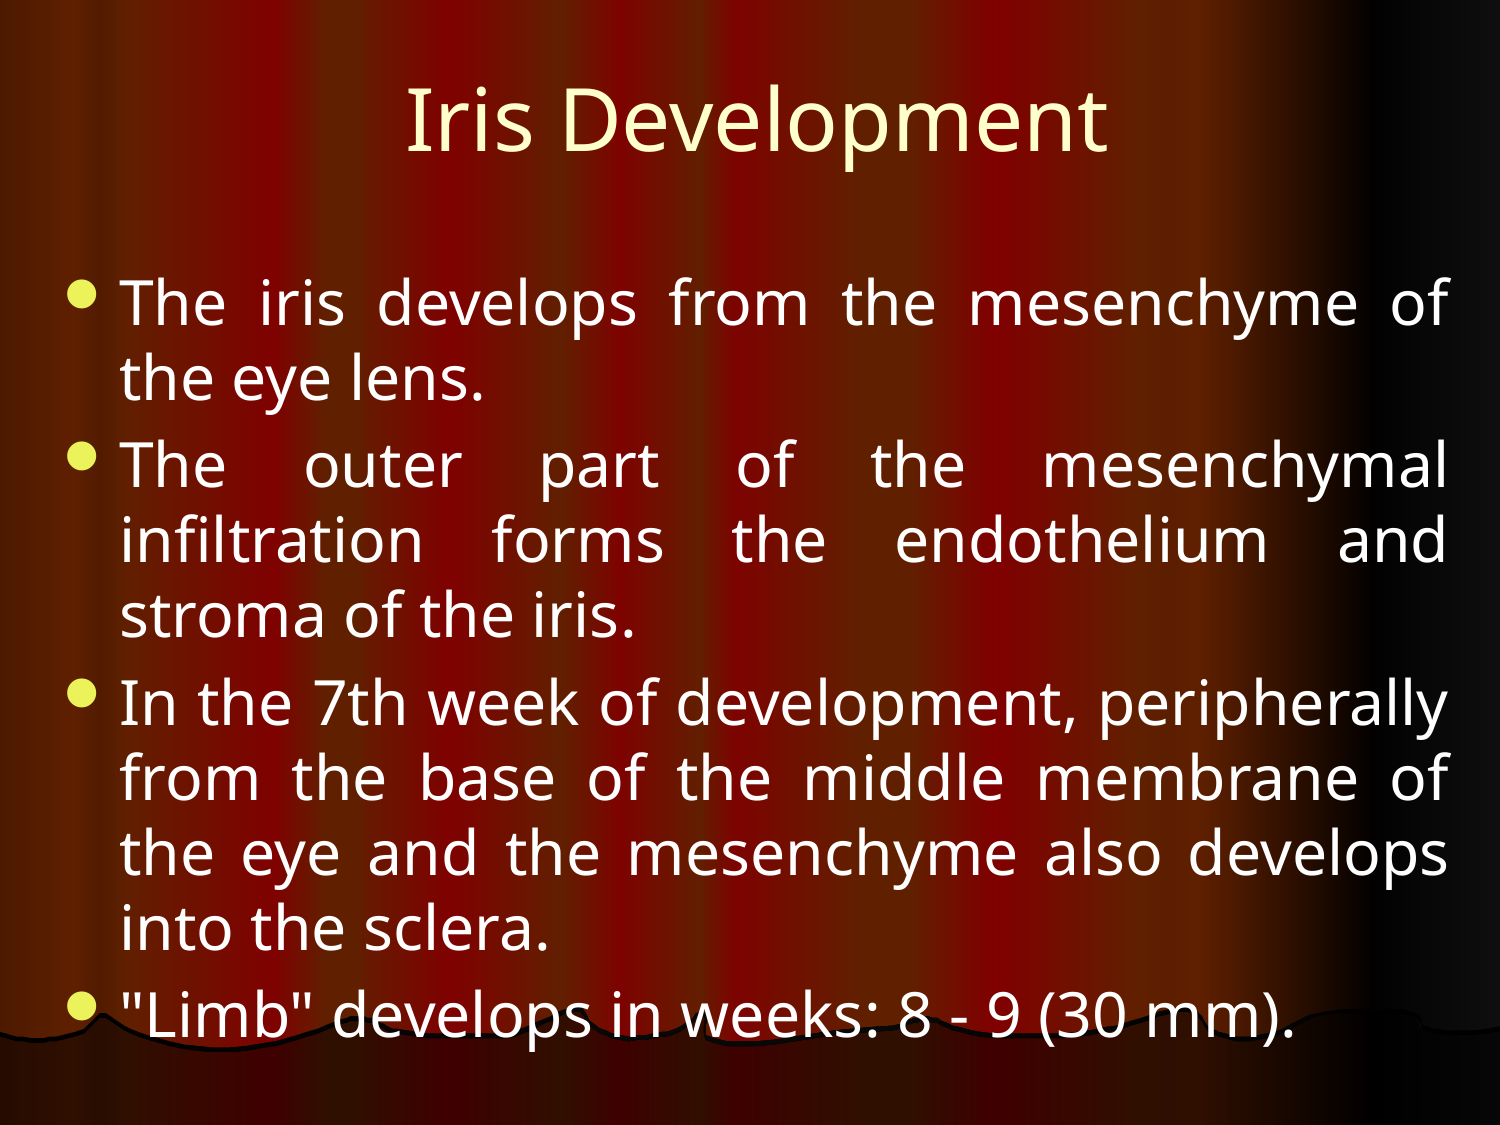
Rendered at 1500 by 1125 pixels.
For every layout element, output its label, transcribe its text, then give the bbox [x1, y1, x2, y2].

list The iris develops from the mesenchyme of the eye lens. The outer part of the mesenchymal infiltration forms the endothelium and stroma of the iris. In the 7th week of development, peripherally from the base of the middle membrane of the eye and the mesenchyme also develops into the sclera. "Limb" develops in weeks: 8 - 9 (30 mm). [47, 255, 1467, 1060]
title Iris Development [81, 23, 1433, 211]
